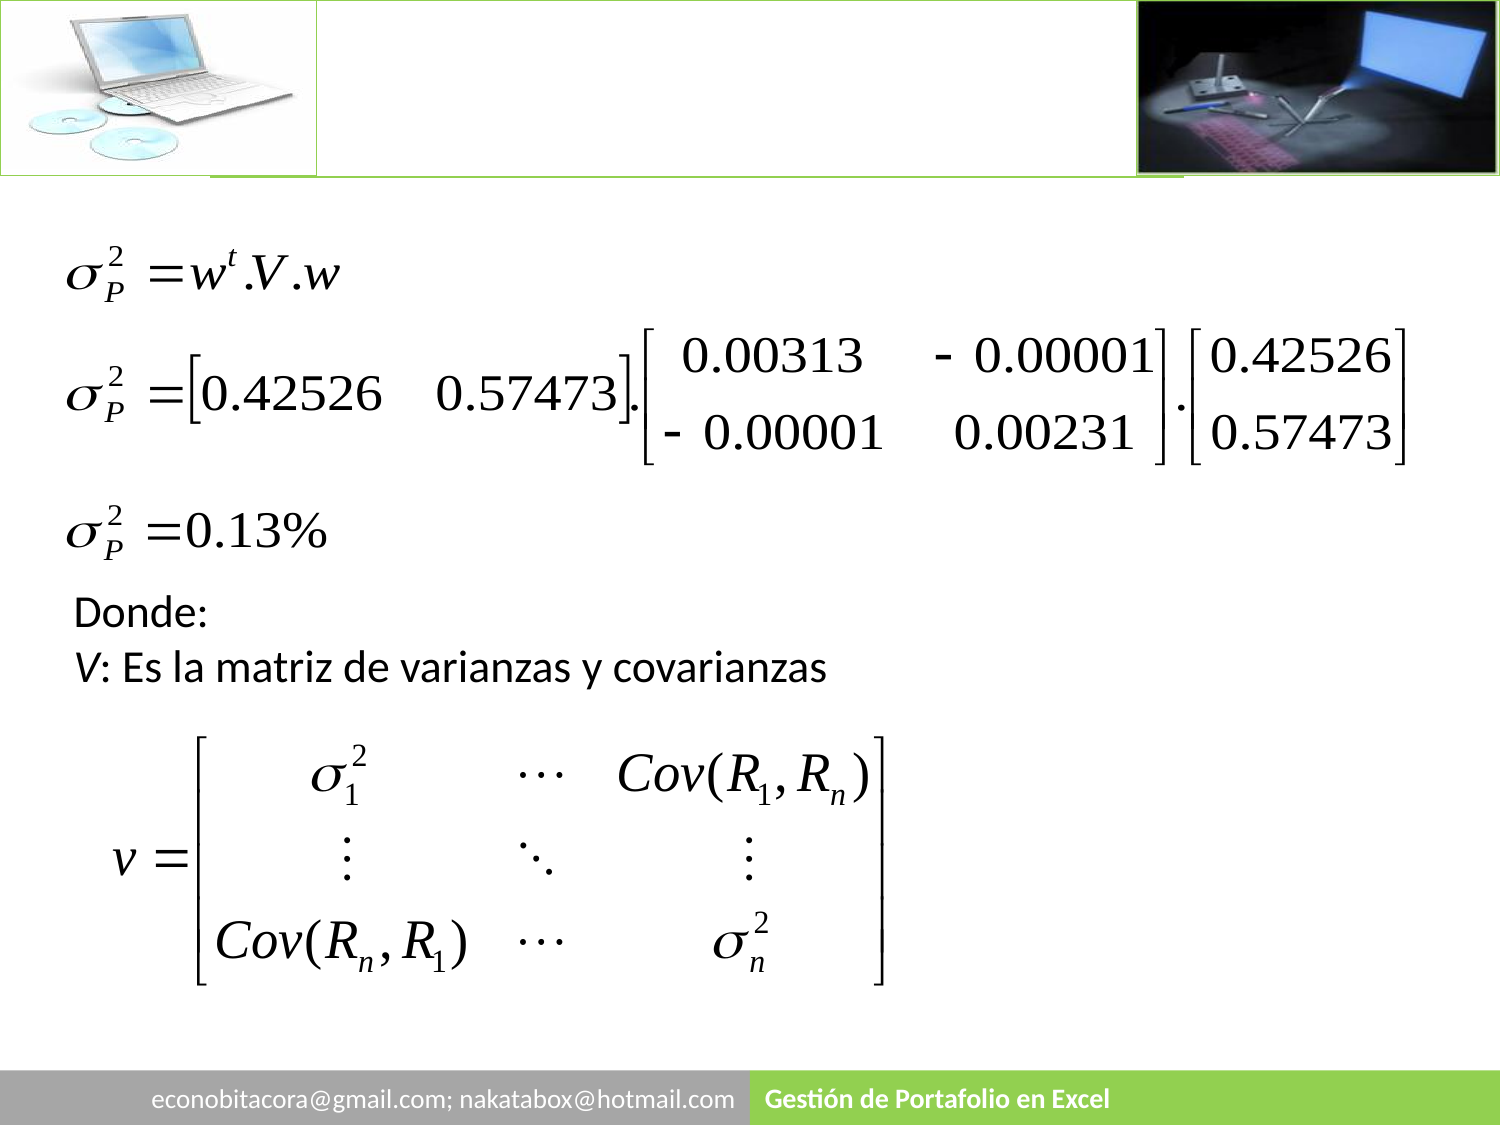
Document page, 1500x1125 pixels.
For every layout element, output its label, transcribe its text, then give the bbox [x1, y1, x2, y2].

text_box [318, 0, 1134, 178]
picture [1136, 0, 1500, 177]
picture [0, 0, 317, 177]
text_box Donde: V: Es la matriz de varianzas y covarianzas [58, 574, 903, 704]
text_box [105, 726, 903, 997]
text_box econobitacora@gmail.com; nakatabox@hotmail.com [0, 1070, 749, 1125]
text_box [58, 491, 341, 570]
text_box Gestión de Portafolio en Excel [749, 1070, 1500, 1125]
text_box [58, 234, 1428, 476]
